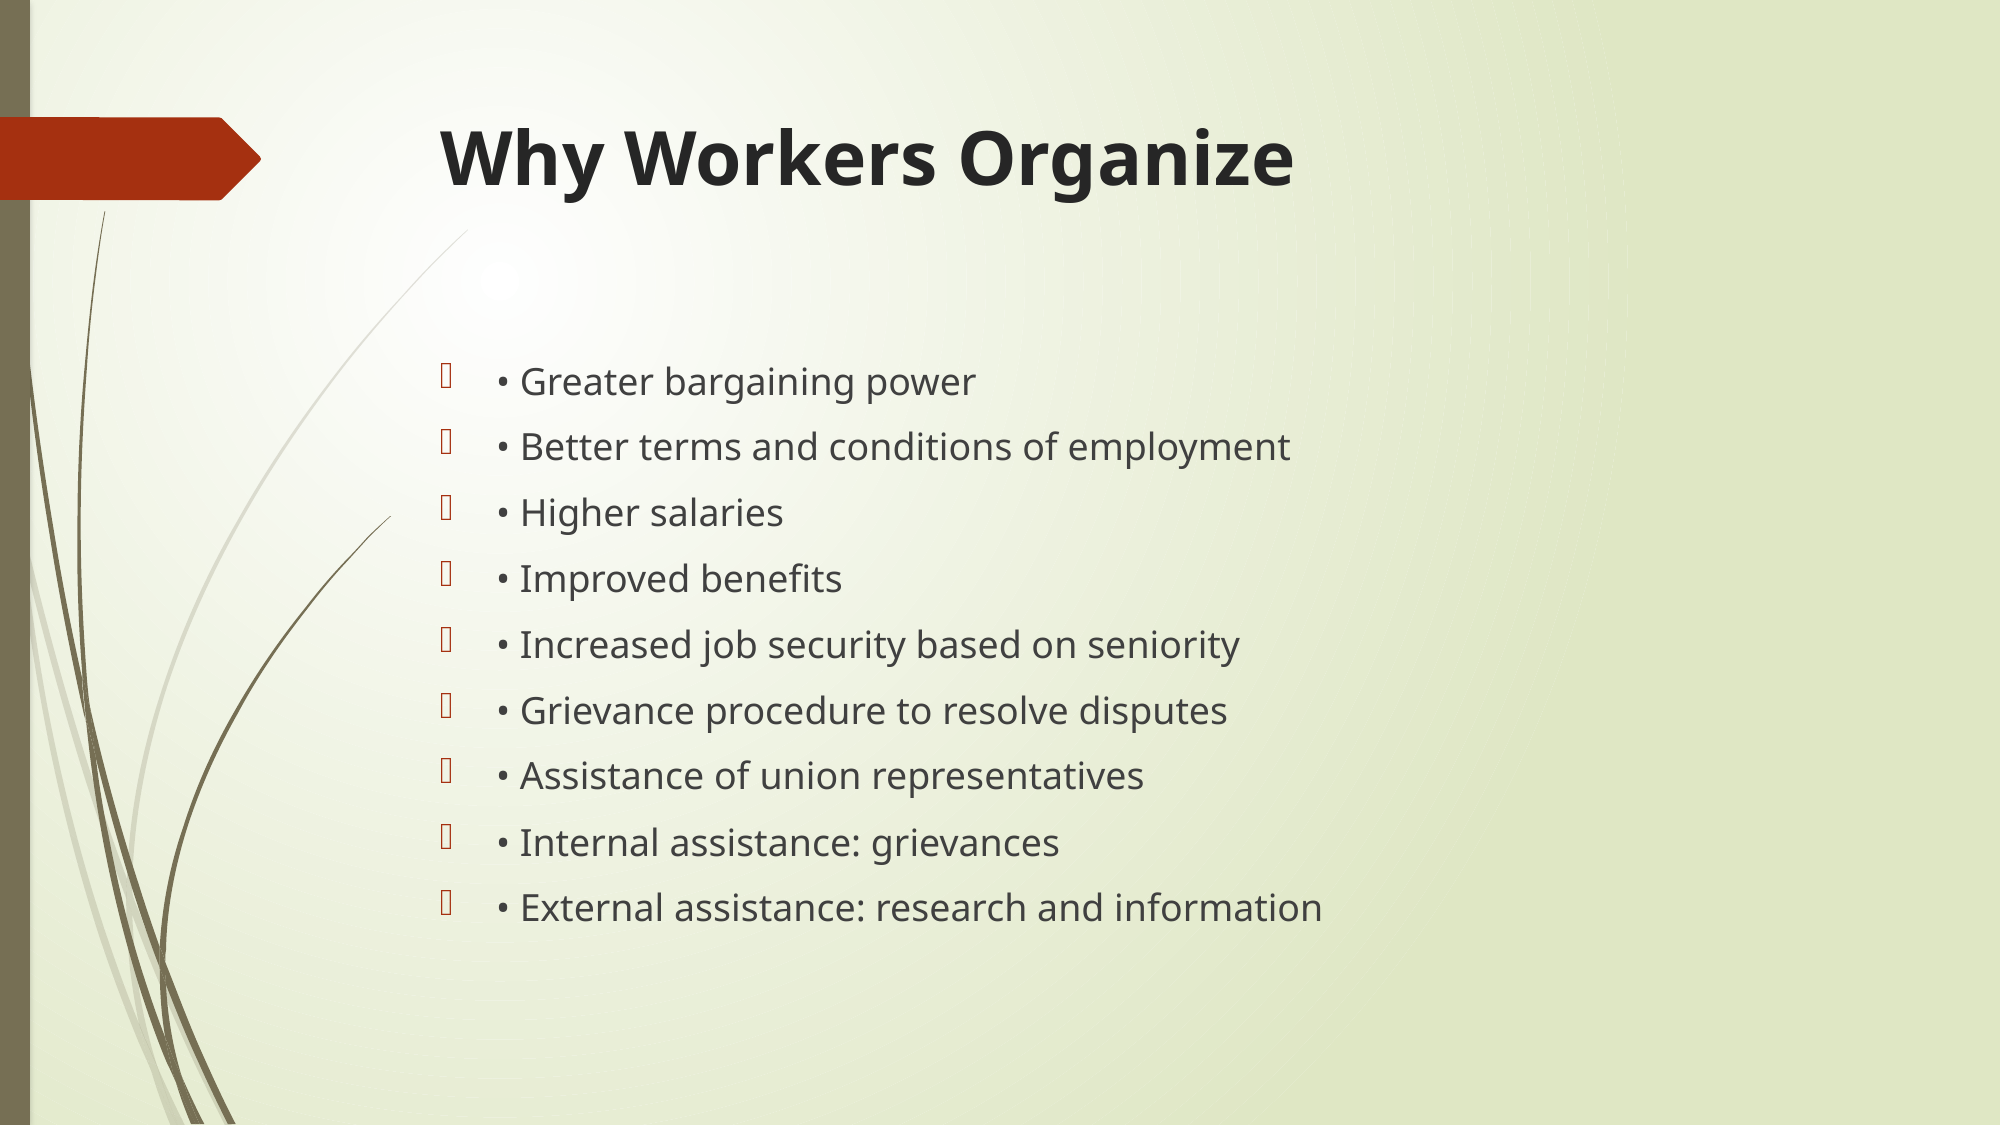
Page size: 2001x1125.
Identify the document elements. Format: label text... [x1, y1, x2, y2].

title Why Workers Organize [425, 102, 1888, 313]
list • Greater bargaining power • Better terms and conditions of employment • Higher salaries • Improved benefits • Increased job security based on seniority • Grievance procedure to resolve disputes • Assistance of union representatives • Internal assistance: grievances • External assistance: research and information [424, 350, 1888, 970]
